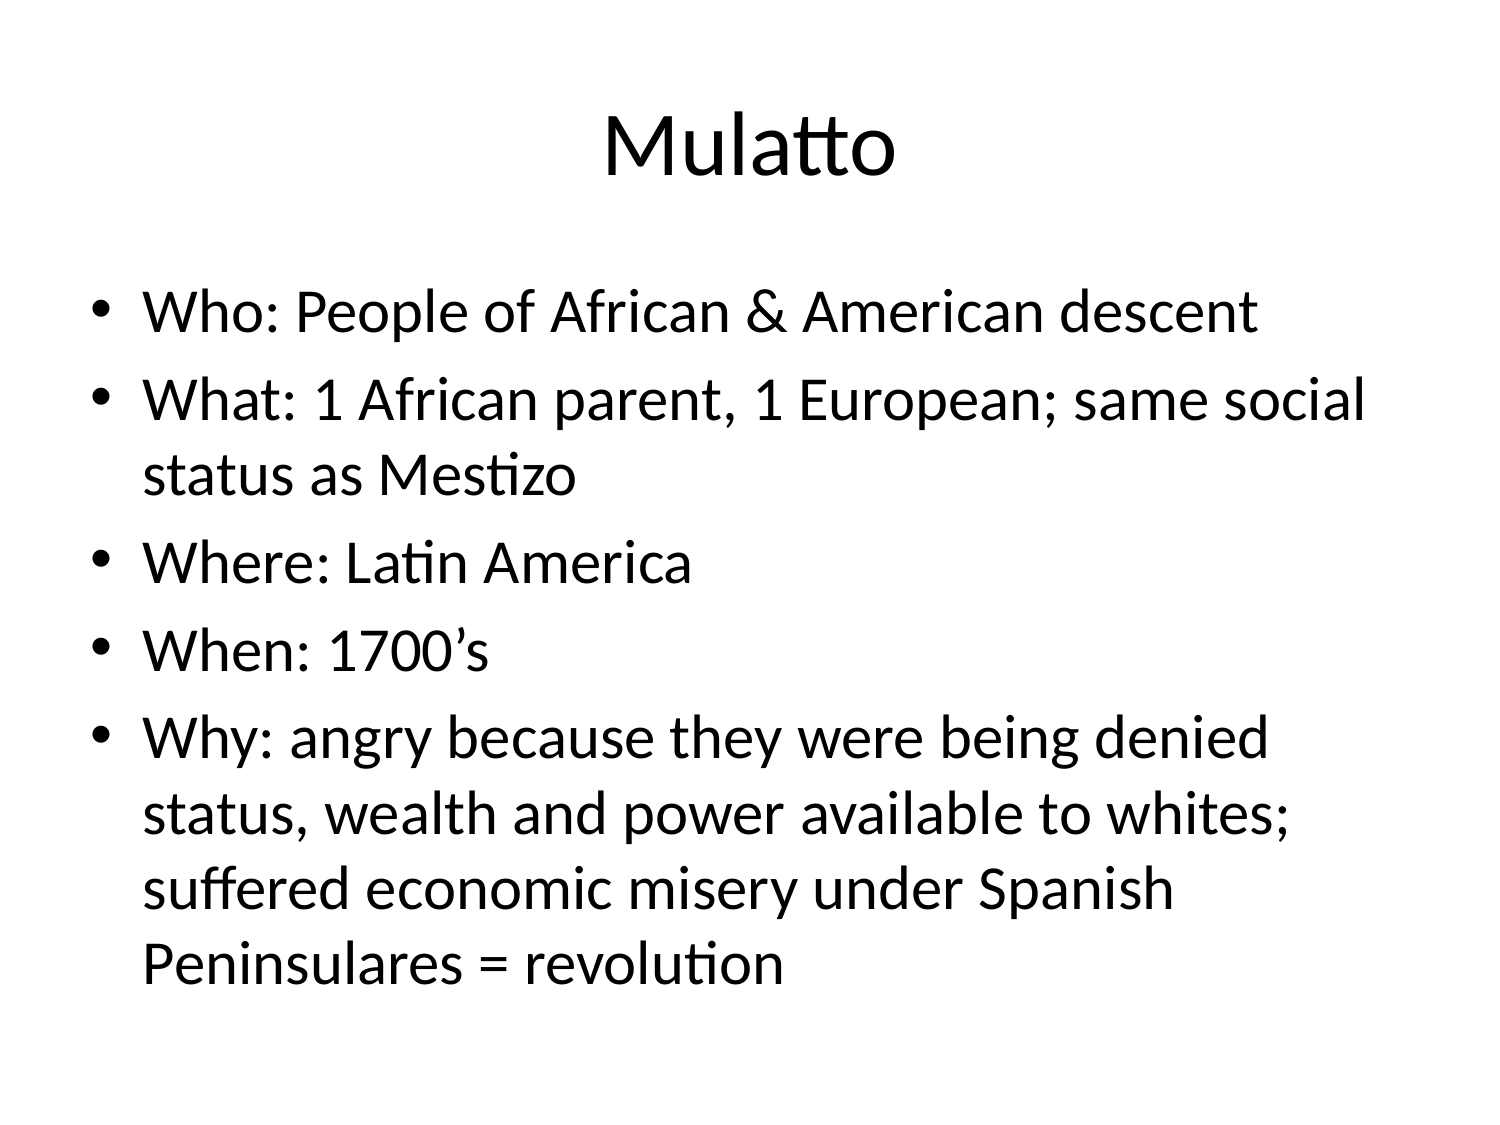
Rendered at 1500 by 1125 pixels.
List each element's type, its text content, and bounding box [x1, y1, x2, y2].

list Who: People of African & American descent What: 1 African parent, 1 European; same social status as Mestizo Where: Latin America When: 1700’s Why: angry because they were being denied status, wealth and power available to whites; suffered economic misery under Spanish Peninsulares = revolution [75, 262, 1425, 1005]
title Mulatto [75, 45, 1425, 233]
